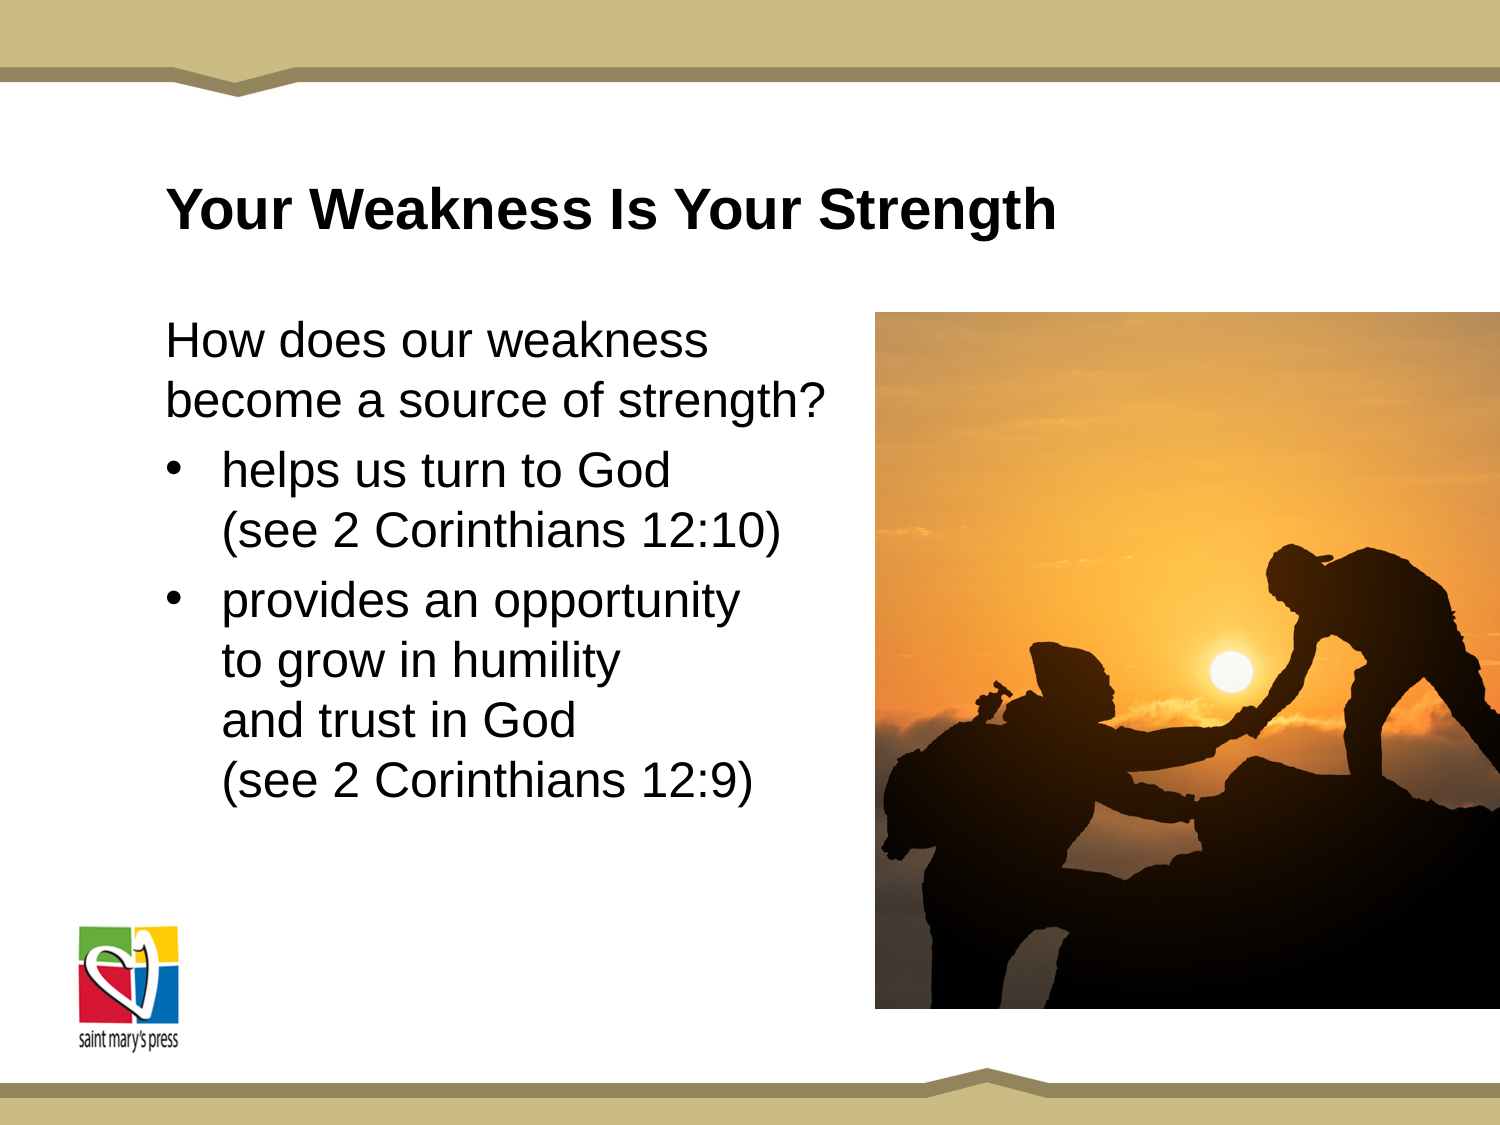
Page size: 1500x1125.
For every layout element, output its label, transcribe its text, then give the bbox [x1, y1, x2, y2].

picture [0, 0, 1500, 1125]
title Your Weakness Is Your Strength [150, 149, 1500, 263]
text_box How does our weakness become a source of strength? helps us turn to God (see 2 Corinthians 12:10) provides an opportunity to grow in humility and trust in God (see 2 Corinthians 12:9) [150, 299, 850, 850]
